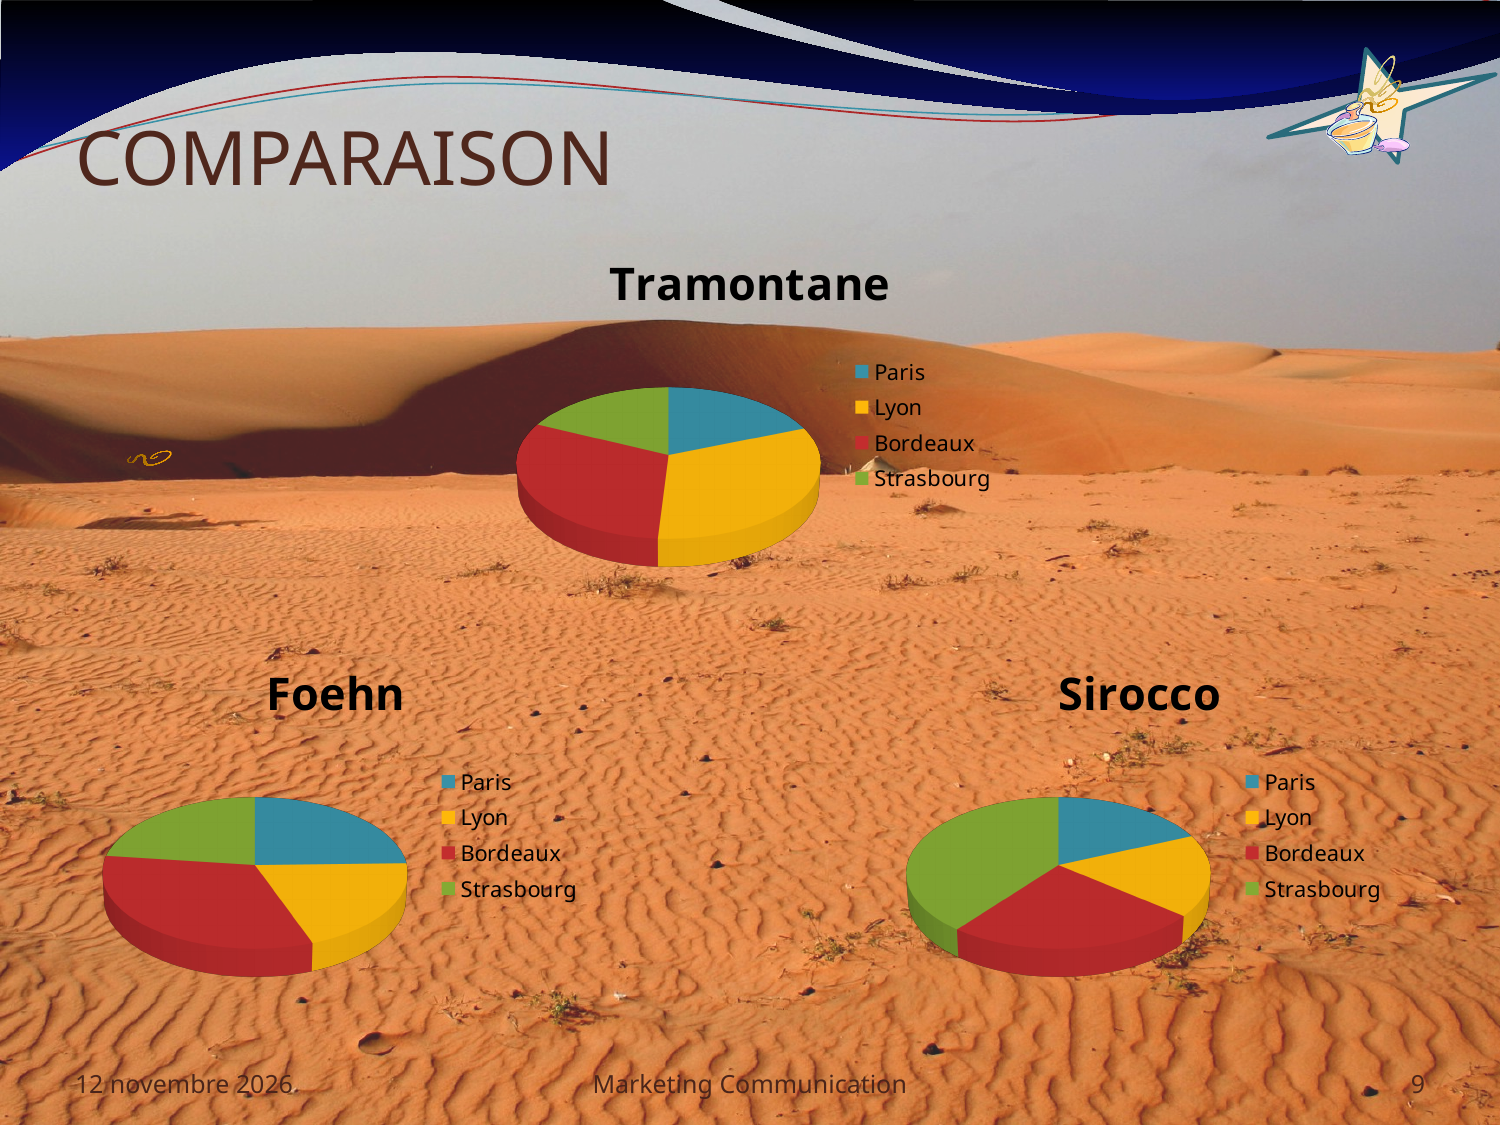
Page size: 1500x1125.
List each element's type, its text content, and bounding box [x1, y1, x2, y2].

slide_number 9 [1299, 1042, 1425, 1103]
footer Marketing Communication [474, 1042, 1025, 1103]
chart [878, 632, 1402, 1038]
chart [74, 632, 598, 1038]
slide_number mai 09 [75, 1050, 425, 1103]
title Comparaison [75, 70, 1425, 201]
table_header 2007 [64, 218, 1412, 1054]
chart [488, 222, 1012, 628]
